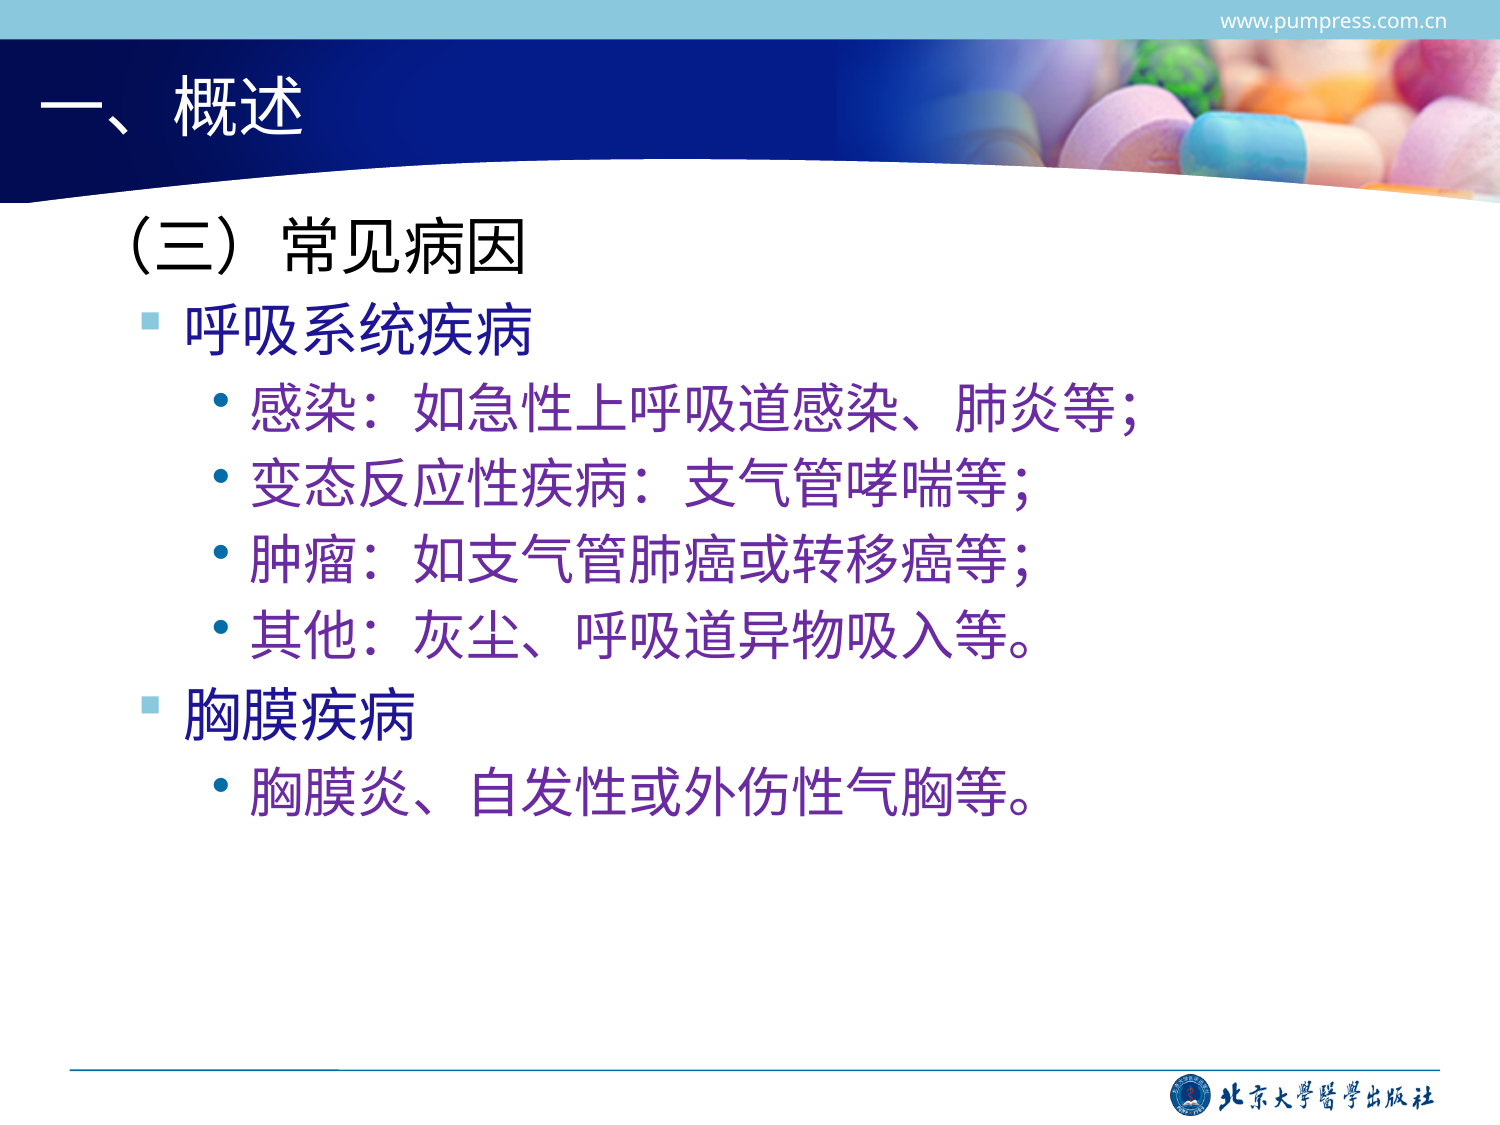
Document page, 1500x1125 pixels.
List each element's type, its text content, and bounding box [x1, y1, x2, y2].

title 一、概述 [23, 58, 1349, 152]
slide_number www.pumpress.com.cn [1024, 0, 1463, 38]
list （三）常见病因 呼吸系统疾病 感染：如急性上呼吸道感染、肺炎等； 变态反应性疾病：支气管哮喘等； 肿瘤：如支气管肺癌或转移癌等； 其他：灰尘、呼吸道异物吸入等。 胸膜疾病 胸膜炎、自发性或外伤性气胸等。 [46, 198, 1460, 1000]
picture [0, 40, 1500, 203]
picture [1170, 1074, 1436, 1118]
